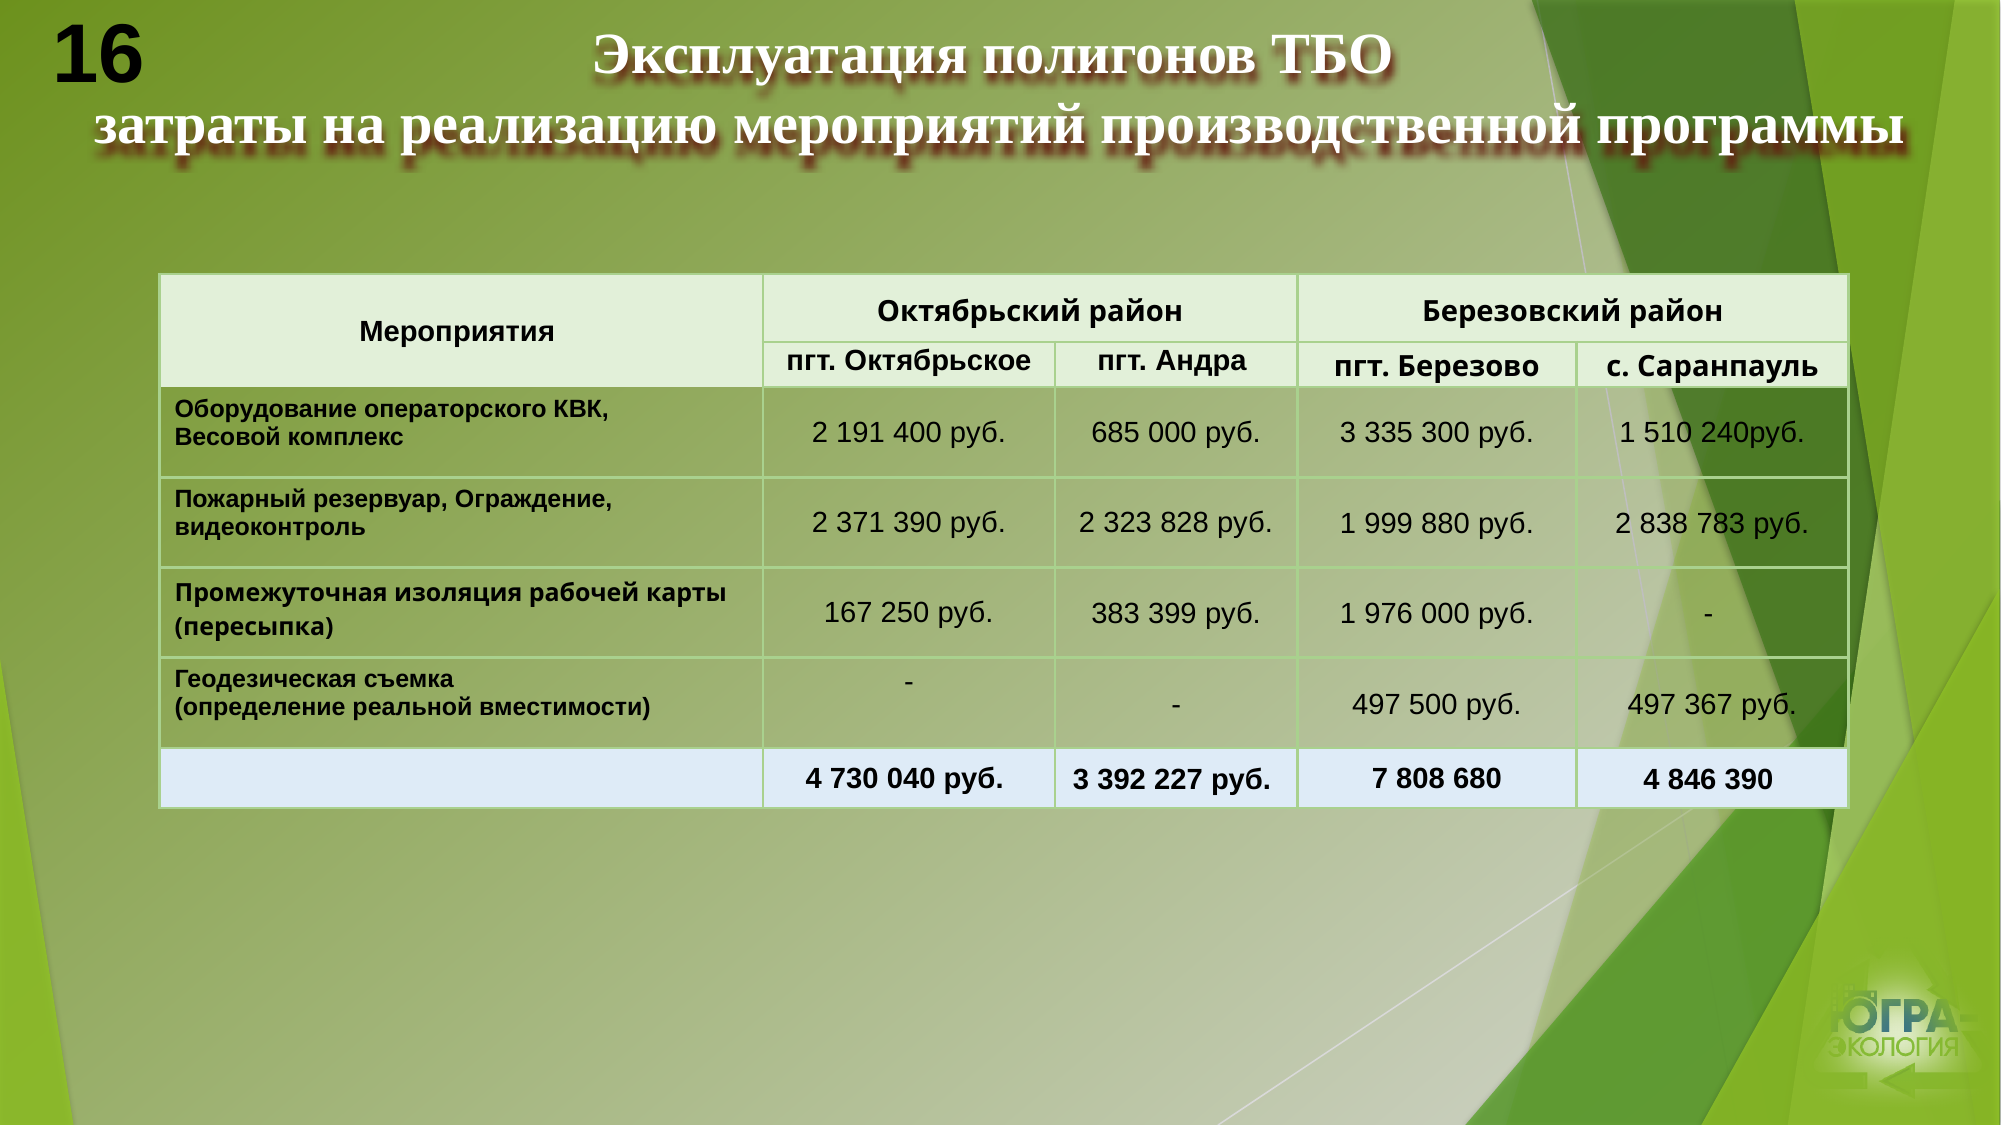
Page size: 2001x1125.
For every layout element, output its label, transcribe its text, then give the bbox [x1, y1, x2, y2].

table_cell 497 500 руб. [1299, 659, 1575, 747]
table_cell пгт. Березово [1299, 343, 1575, 386]
table_cell 497 367 руб. [1578, 659, 1847, 747]
table_cell Промежуточная изоляция рабочей карты (пересыпка) [161, 569, 762, 656]
table_cell 1 510 240руб. [1578, 388, 1847, 476]
table_cell - [1578, 569, 1847, 656]
text_box Эксплуатация полигонов ТБО затраты на реализацию мероприятий производственной программы [0, 7, 2000, 138]
table_cell 4 846 390 [1578, 749, 1847, 807]
table_cell Пожарный резервуар, Ограждение, видеоконтроль [161, 479, 762, 566]
table_cell 2 191 400 руб. [764, 388, 1054, 476]
table_cell 1 976 000 руб. [1299, 569, 1575, 656]
table_cell 3 392 227 руб. [1056, 749, 1296, 807]
table_header Березовский район [1299, 275, 1847, 341]
table_cell 383 399 руб. [1056, 569, 1296, 656]
table_cell - [764, 659, 1054, 747]
table_cell 3 335 300 руб. [1299, 388, 1575, 476]
text_box 16 [0, 19, 160, 80]
table_cell 1 999 880 руб. [1299, 479, 1575, 566]
table_header Октябрьский район [764, 275, 1296, 341]
table_cell 7 808 680 [1299, 749, 1575, 807]
table_cell пгт. Октябрьское [764, 343, 1054, 386]
table_cell 4 730 040 руб. [764, 749, 1054, 807]
table_cell пгт. Андра [1056, 343, 1296, 386]
table_cell [161, 749, 762, 807]
table_cell Оборудование операторского КВК, Весовой комплекс [161, 387, 762, 476]
table_header Мероприятия [161, 275, 762, 387]
table_cell 2 838 783 руб. [1578, 479, 1847, 566]
picture [1728, 865, 2000, 1125]
table_cell 2 371 390 руб. [764, 479, 1054, 566]
table_cell 2 323 828 руб. [1056, 479, 1296, 566]
table_cell Геодезическая съемка (определение реальной вместимости) [161, 659, 762, 747]
table_cell - [1056, 659, 1296, 747]
table_cell 167 250 руб. [764, 569, 1054, 656]
table_cell 685 000 руб. [1056, 388, 1296, 476]
table_cell с. Саранпауль [1578, 343, 1847, 386]
